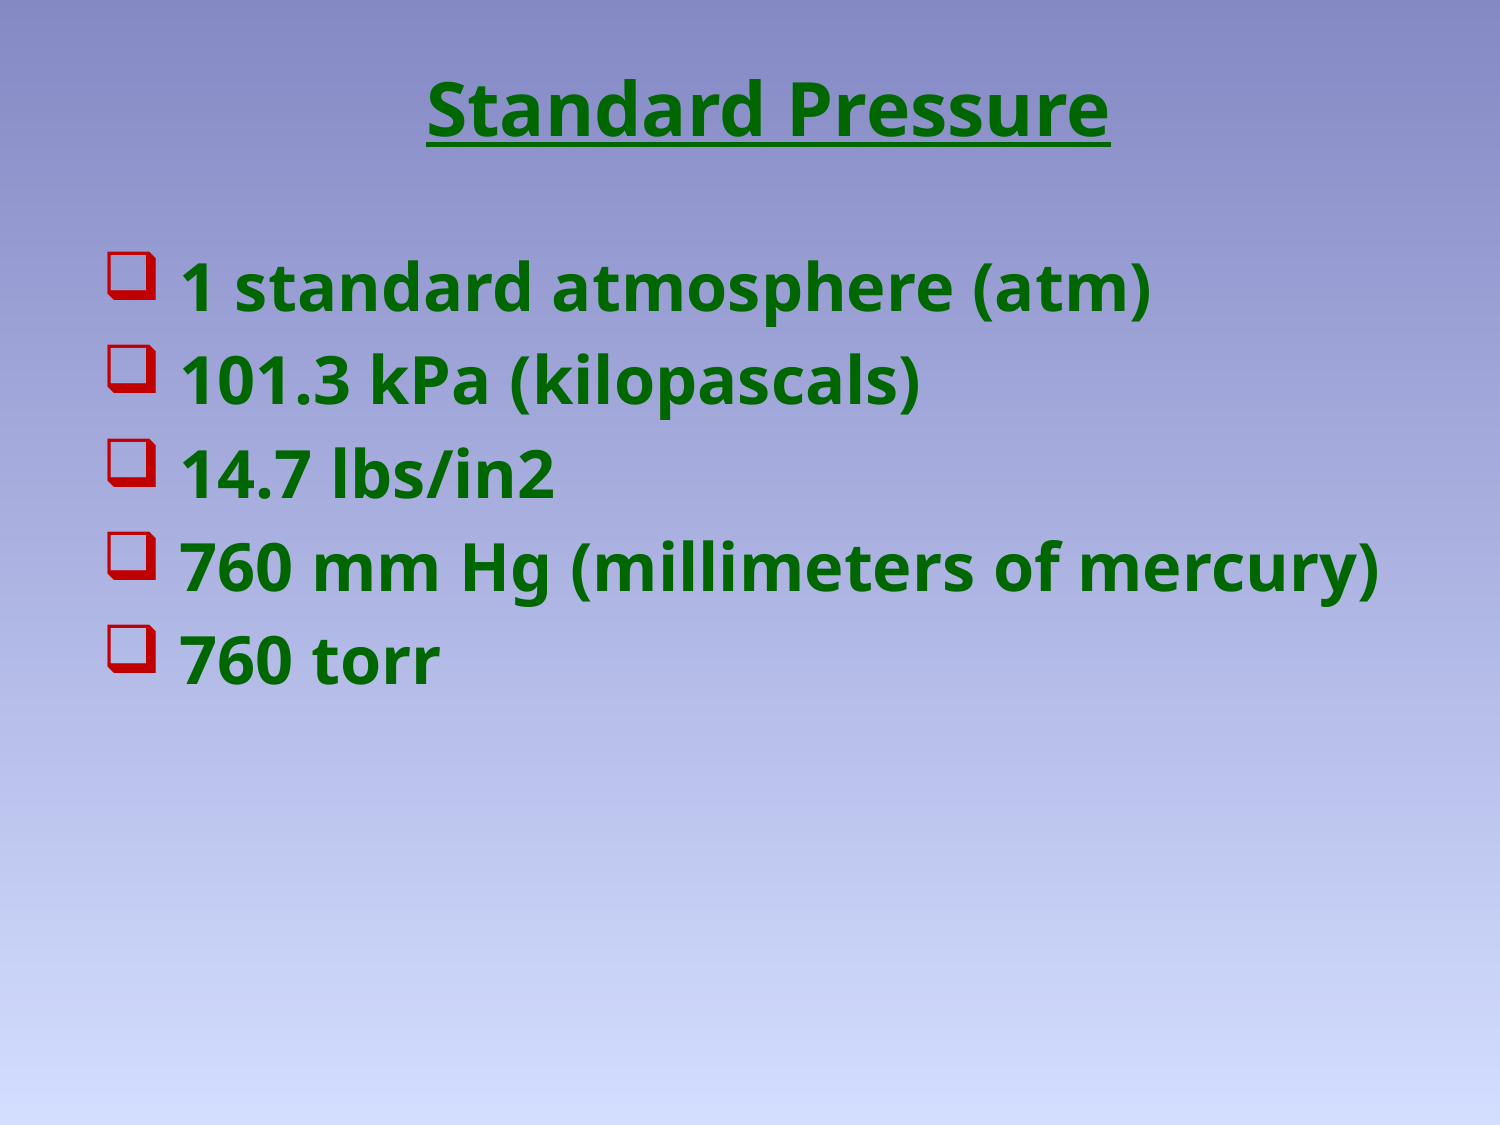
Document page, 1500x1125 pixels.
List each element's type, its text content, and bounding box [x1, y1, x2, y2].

list 1 standard atmosphere (atm) 101.3 kPa (kilopascals) 14.7 lbs/in2 760 mm Hg (millimeters of mercury) 760 torr [87, 237, 1450, 738]
title Standard Pressure [362, 49, 1176, 163]
